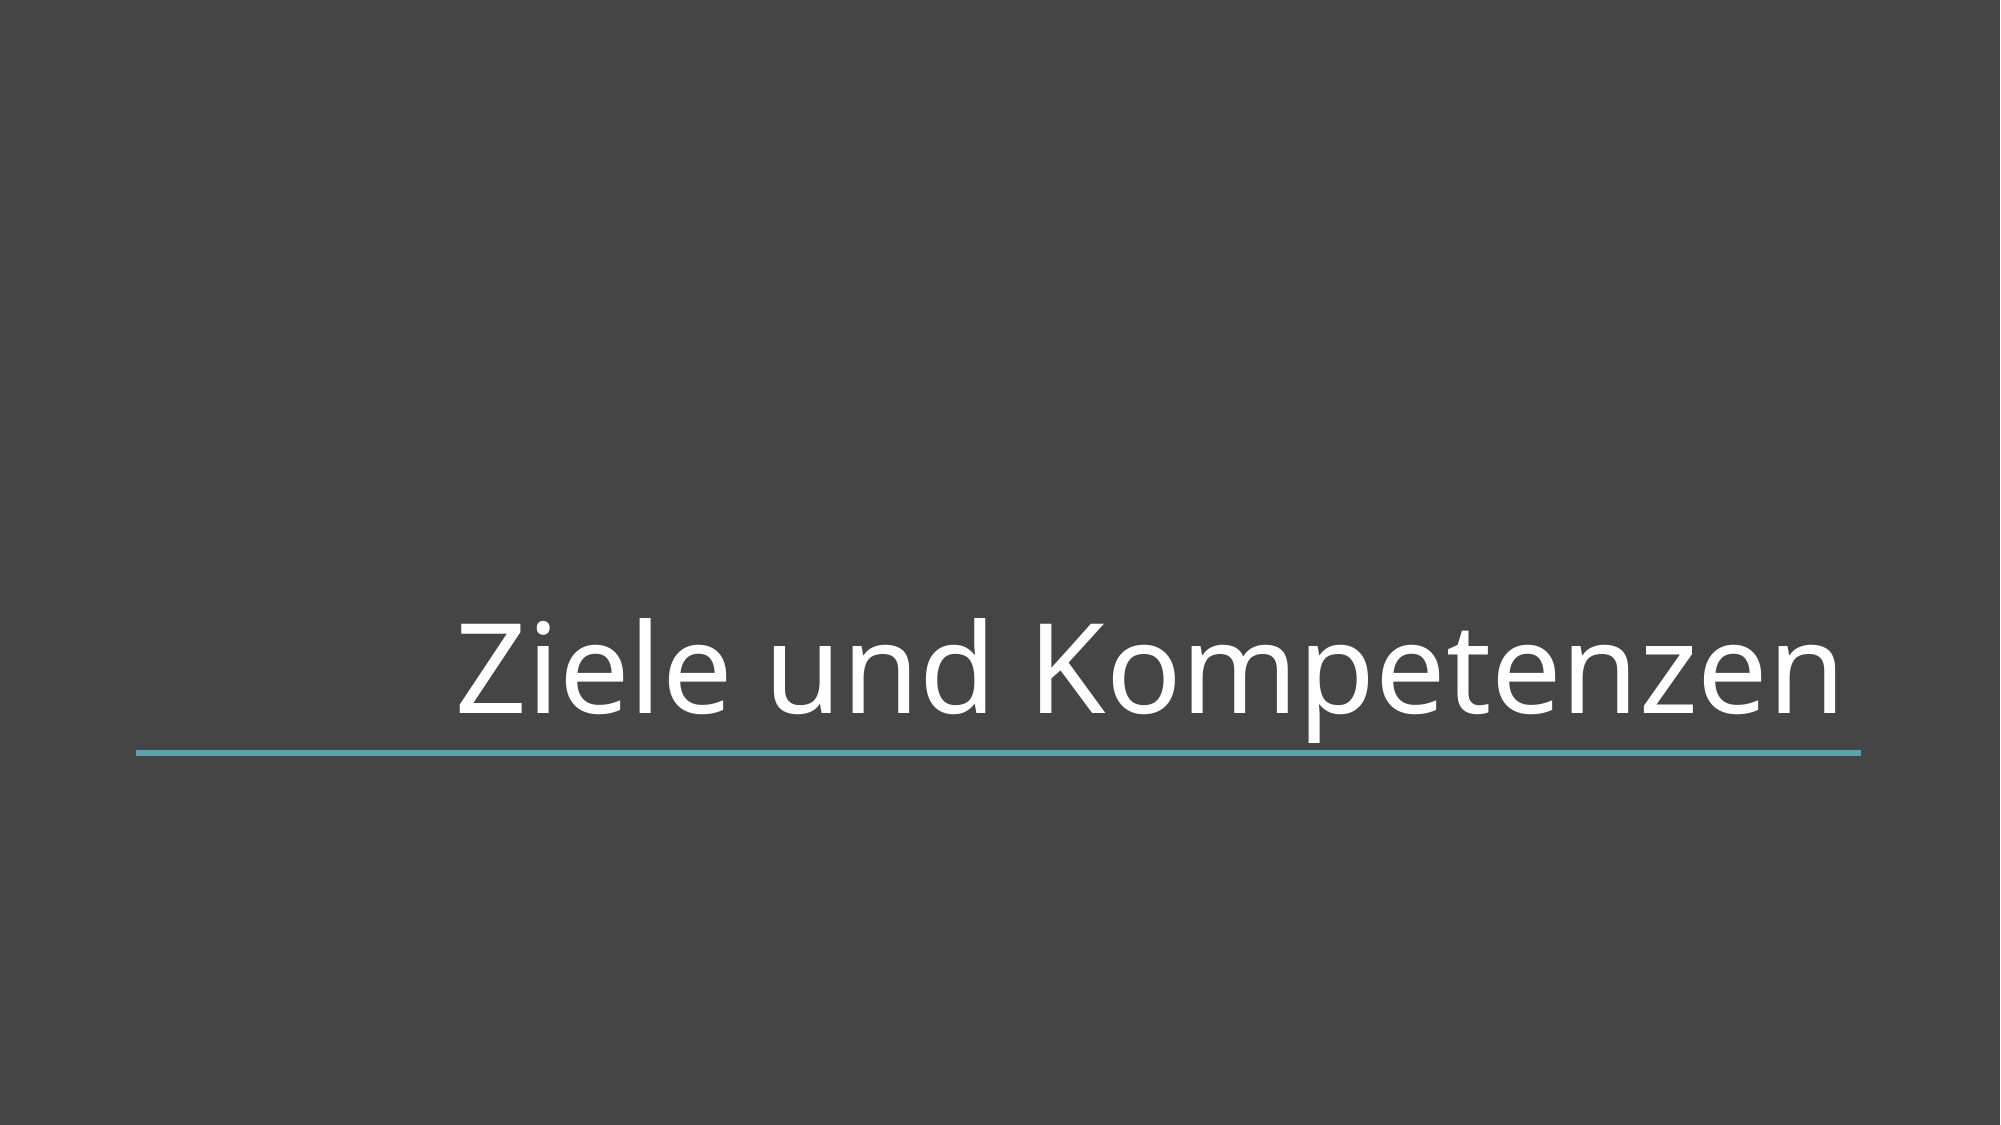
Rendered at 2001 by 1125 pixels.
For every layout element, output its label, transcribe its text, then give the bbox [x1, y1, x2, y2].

title Ziele und Kompetenzen [136, 280, 1862, 749]
